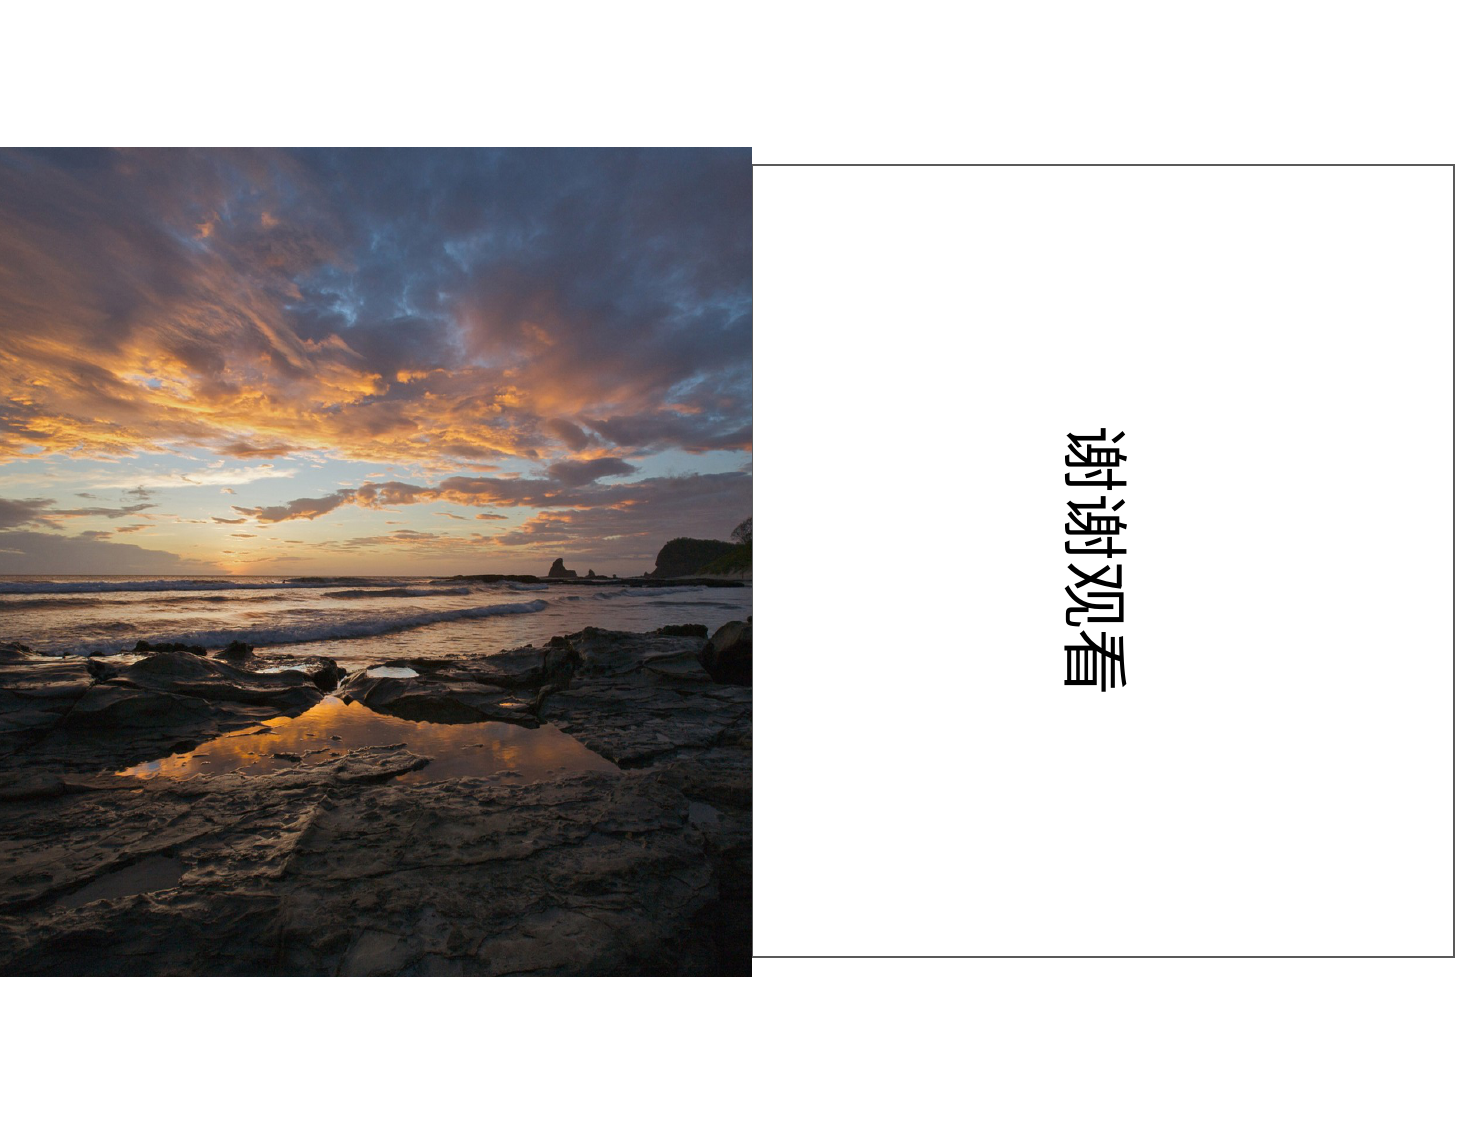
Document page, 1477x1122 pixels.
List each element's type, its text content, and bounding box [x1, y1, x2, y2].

picture [0, 147, 752, 977]
text_box [752, 164, 1455, 958]
text_box 谢谢观看 [1033, 396, 1146, 726]
